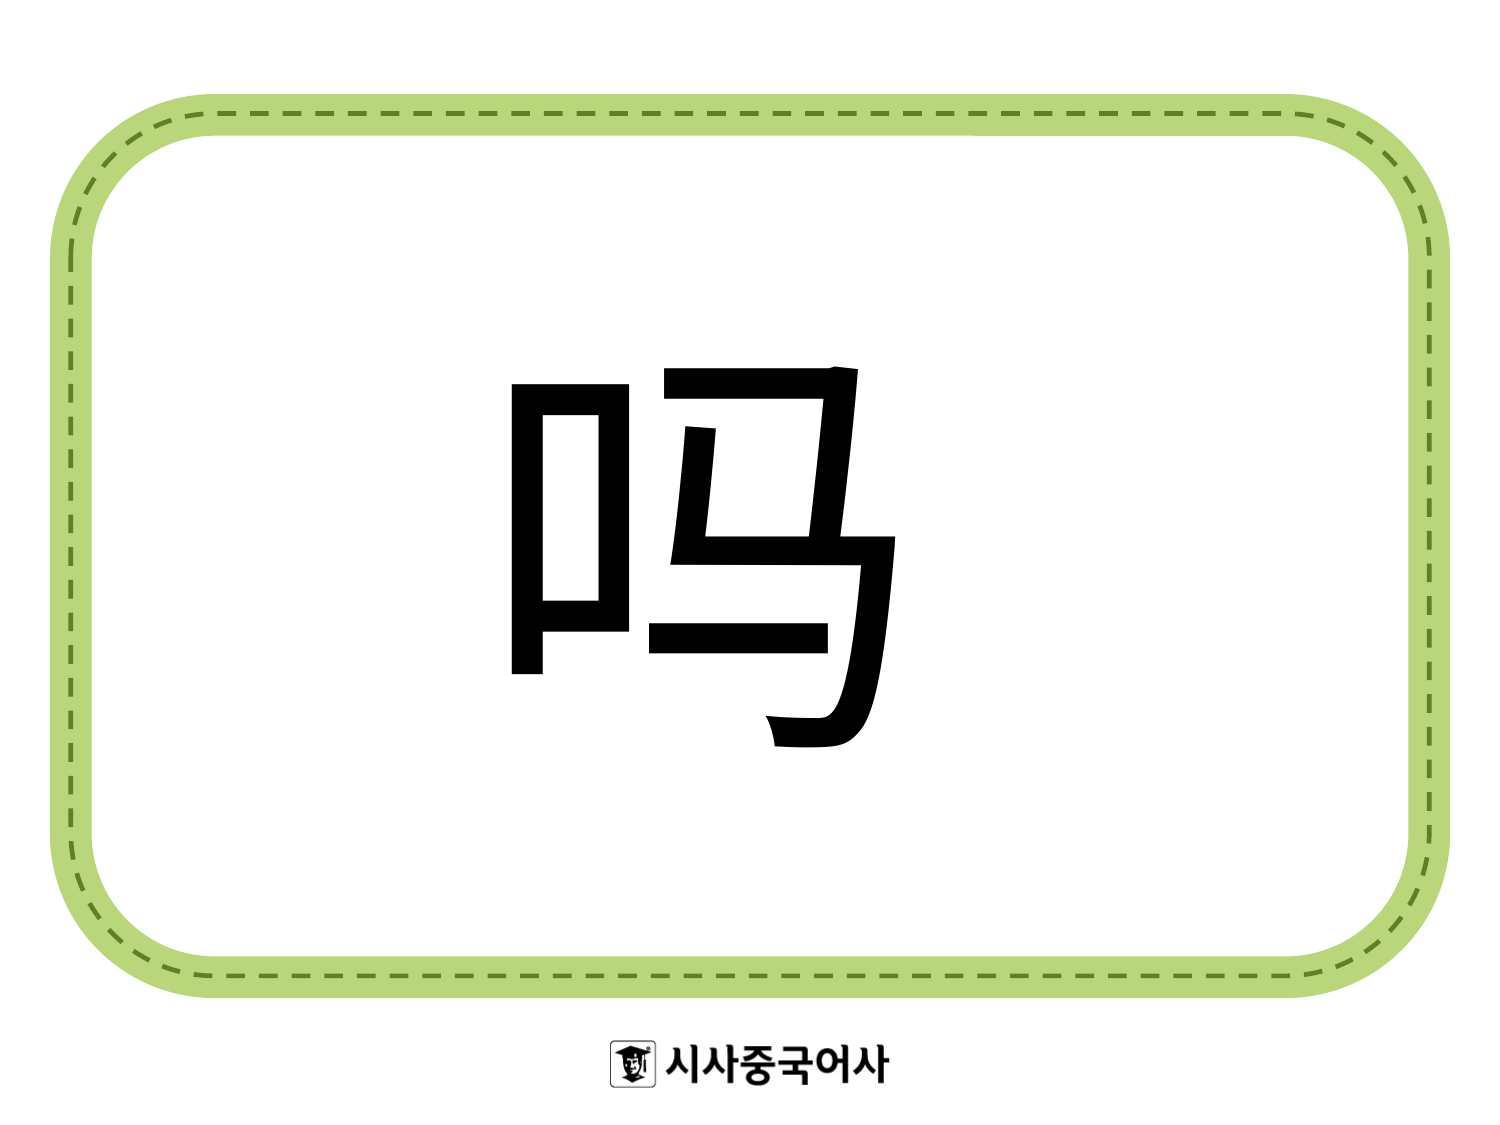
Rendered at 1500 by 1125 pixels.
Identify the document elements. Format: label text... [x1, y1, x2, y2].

text_box 吗 [145, 189, 1354, 853]
picture [602, 1034, 898, 1094]
